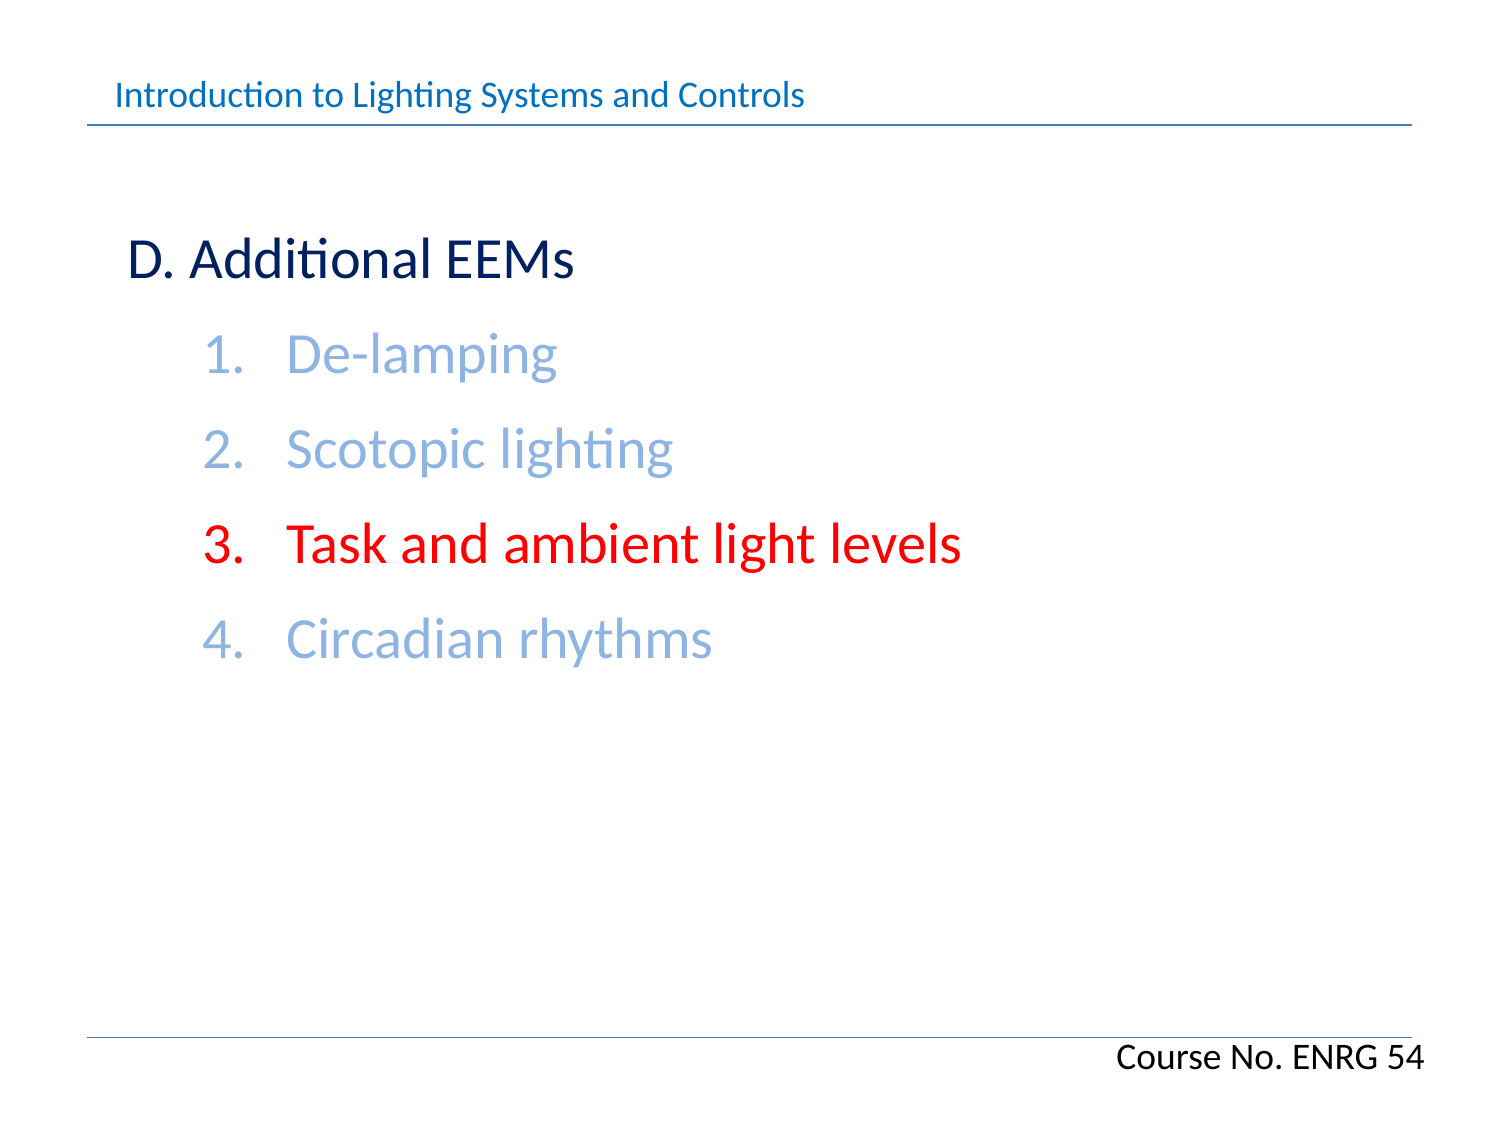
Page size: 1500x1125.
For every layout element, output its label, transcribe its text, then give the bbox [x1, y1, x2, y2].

text_box D. Additional EEMs De-lamping Scotopic lighting Task and ambient light levels Circadian rhythms [112, 212, 1363, 773]
text_box Course No. ENRG 54 [1101, 1024, 1441, 1085]
text_box Introduction to Lighting Systems and Controls [99, 62, 838, 123]
